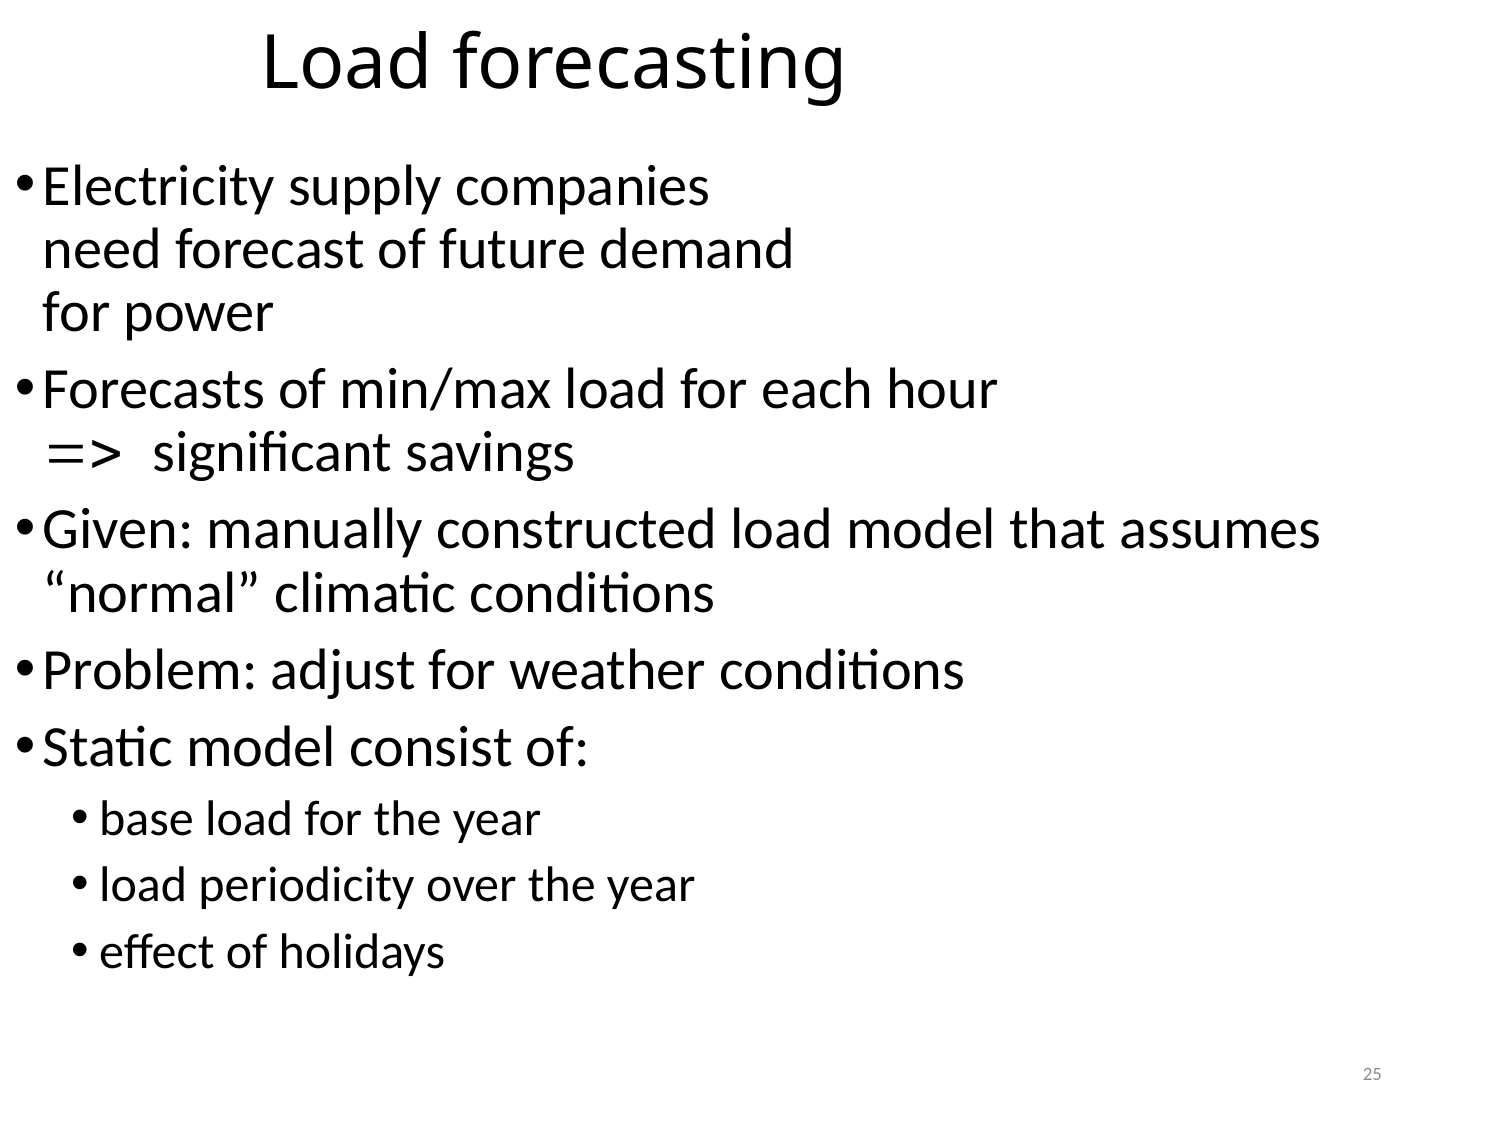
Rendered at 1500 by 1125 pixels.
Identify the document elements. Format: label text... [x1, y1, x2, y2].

title Load forecasting [245, 0, 1500, 159]
slide_number 25 [1059, 1042, 1397, 1103]
list Electricity supply companies need forecast of future demand for power Forecasts of min/max load for each hour => significant savings Given: manually constructed load model that assumes “normal” climatic conditions Problem: adjust for weather conditions Static model consist of: base load for the year load periodicity over the year effect of holidays [0, 147, 1350, 987]
